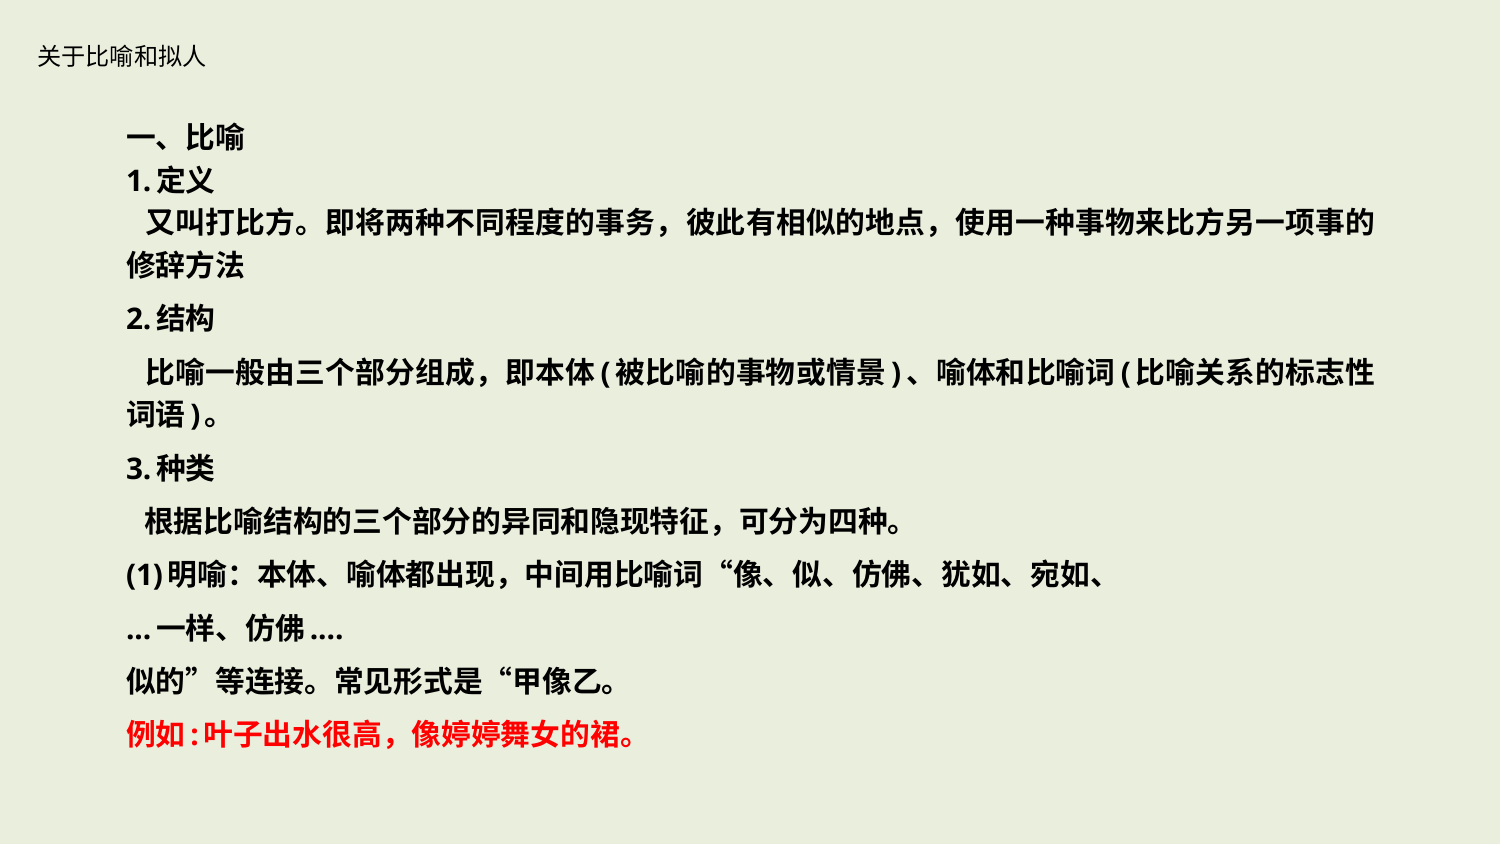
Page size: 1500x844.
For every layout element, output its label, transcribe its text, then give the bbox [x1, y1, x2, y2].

title 关于比喻和拟人 [28, 7, 1450, 76]
list 一、比喻 1.定义 又叫打比方。即将两种不同程度的事务，彼此有相似的地点，使用一种事物来比方另一项事的修辞方法 2.结构 比喻一般由三个部分组成，即本体(被比喻的事物或情景)、喻体和比喻词(比喻关系的标志性词语)。 3.种类 根据比喻结构的三个部分的异同和隐现特征，可分为四种。 (1)明喻：本体、喻体都出现，中间用比喻词“像、似、仿佛、犹如、宛如、 ...一样、仿佛.... 似的”等连接。常见形式是“甲像乙。 例如:叶子出水很高，像婷婷舞女的裙。 [117, 107, 1385, 767]
